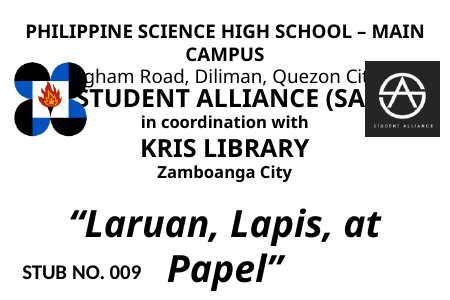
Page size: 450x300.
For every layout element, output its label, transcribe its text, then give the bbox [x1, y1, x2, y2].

text_box “Laruan, Lapis, at Papel” [0, 192, 450, 298]
picture [364, 60, 441, 137]
text_box STUB NO. 009 [7, 251, 213, 292]
picture [12, 60, 88, 137]
text_box STUDENT ALLIANCE (SA) in coordination with KRIS LIBRARY Zamboanga City [0, 74, 450, 190]
text_box PHILIPPINE SCIENCE HIGH SCHOOL – MAIN CAMPUS Agham Road, Diliman, Quezon City [0, 12, 450, 74]
